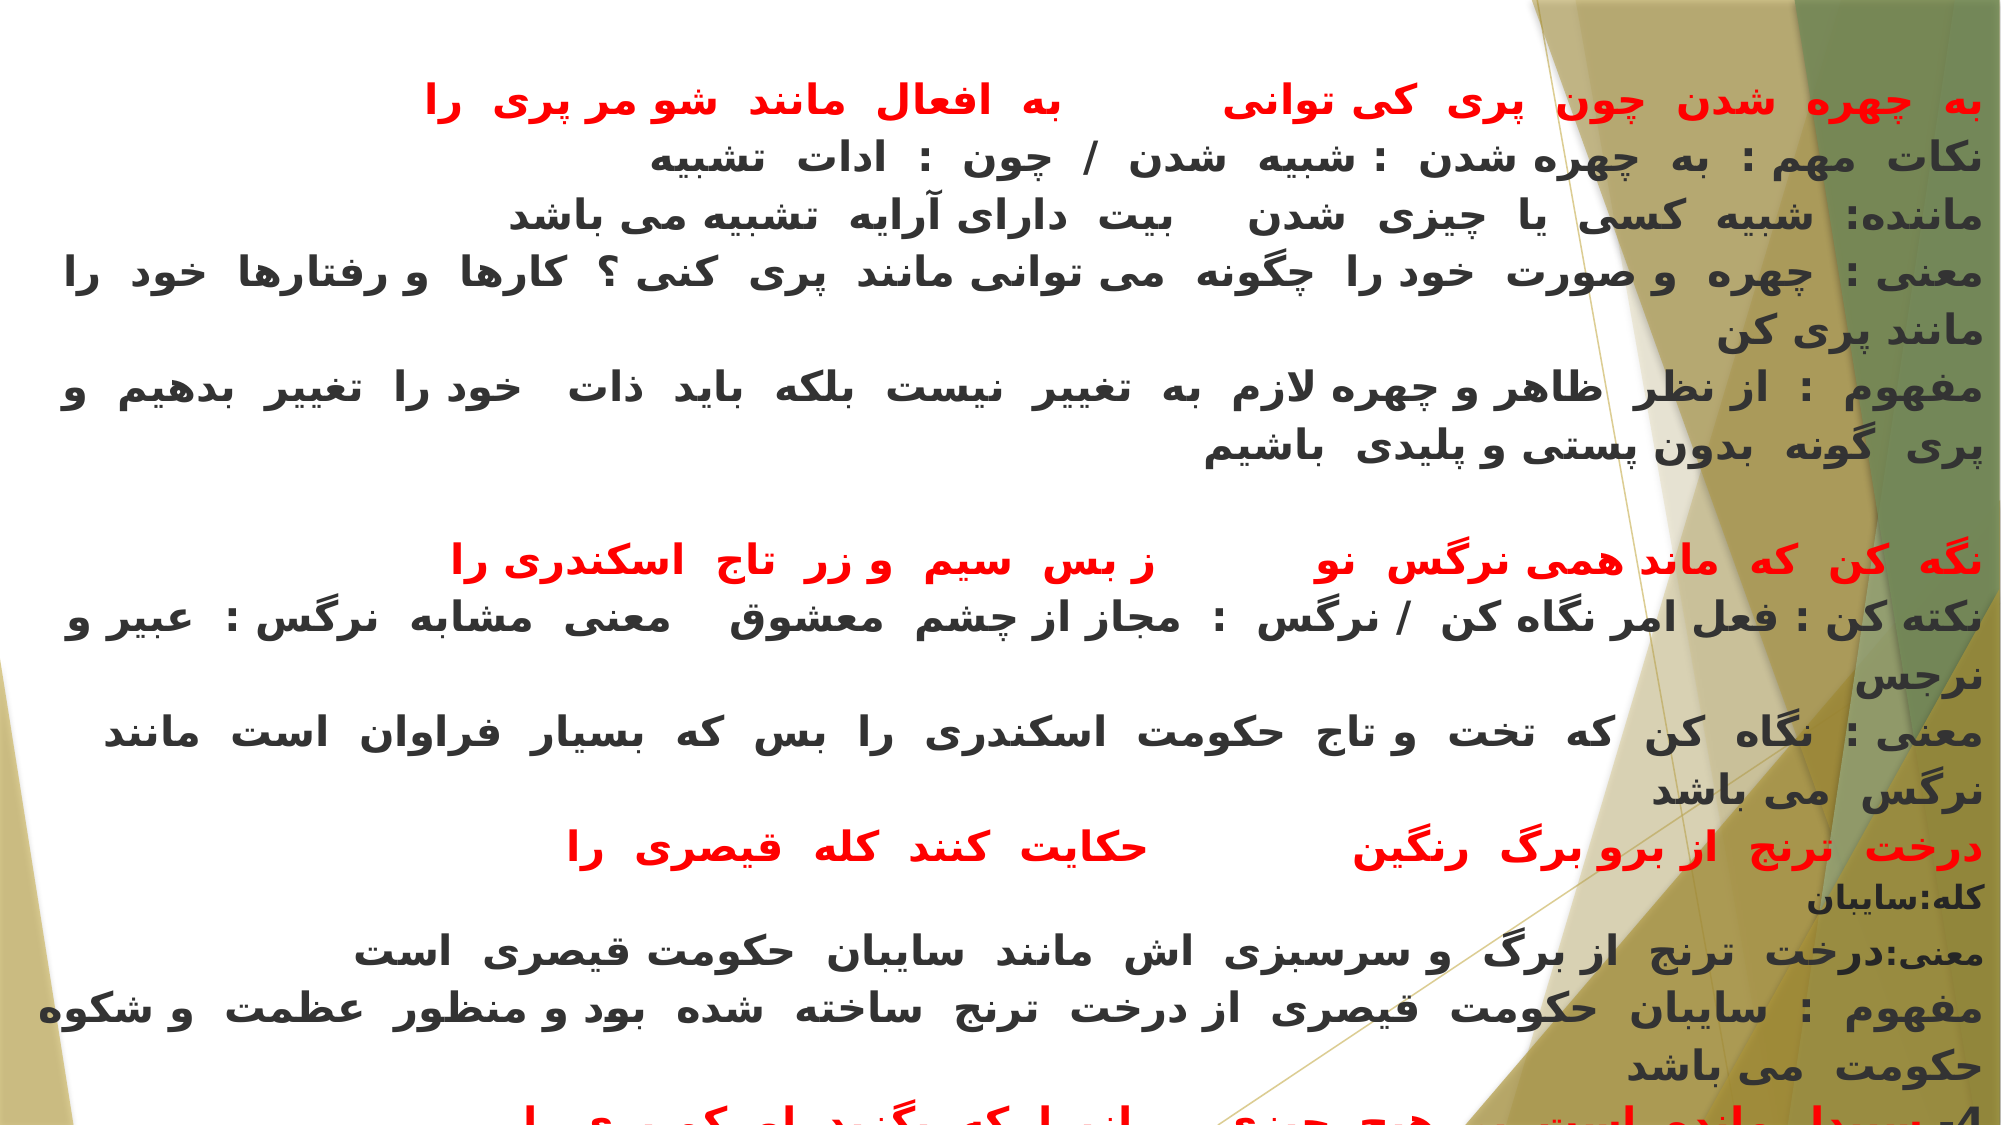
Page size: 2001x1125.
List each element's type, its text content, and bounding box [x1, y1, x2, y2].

title به چهره شدن چون پری کی توانی به افعال مانند شو مر پری را نکات مهم : به چهره شدن : شبیه شدن / چون : ادات تشبیه ماننده: شبیه کسی یا چیزی شدن بیت دارای آرایه تشبیه می باشد معنی : چهره و صورت خود را چگونه می توانی مانند پری کنی ؟ کارها و رفتارها خود را مانند پری کن مفهوم : از نظر ظاهر و چهره لازم به تغییر نیست بلکه باید ذات خود را تغییر بدهیم و پری گونه بدون پستی و پلیدی باشیم نگه کن که ماند همی نرگس نو ز بس سیم و زر تاج اسکندری را نکته کن : فعل امر نگاه کن / نرگس : مجاز از چشم معشوق معنی مشابه نرگس : عبیر و نرجس معنی : نگاه کن که تخت و تاج حکومت اسکندری را بس که بسیار فراوان است مانند نرگس می باشد درخت ترنج از برو برگ رنگین حکایت کنند کله قیصری را کله:سایبان معنی:درخت ترنج از برگ و سرسبزی اش مانند سایبان حکومت قیصری است مفهوم : سایبان حکومت قیصری از درخت ترنج ساخته شده بود و منظور عظمت و شکوه حکومت می باشد 4- سپیدار مانده است بی هیچ چیزی ازیرا که بگزید او کم بری را نکات مهم سپیدار : درخت راست و بلندی که پوست و چوب آن سفید است و اغلب در ایران می روید ارتفاع آن 20 متر می باشد ] درختان بی ثمر و نوعی از بیداست [ ازیرا : از آن جهت که / کم بری : بی ثمر و بدون میوه معنی : سپیدار بدون میوه و ثمر روییده است از آن جهت که بدون ثمر بودن را خودش انتخاب کرده است. [0, 0, 2000, 1125]
